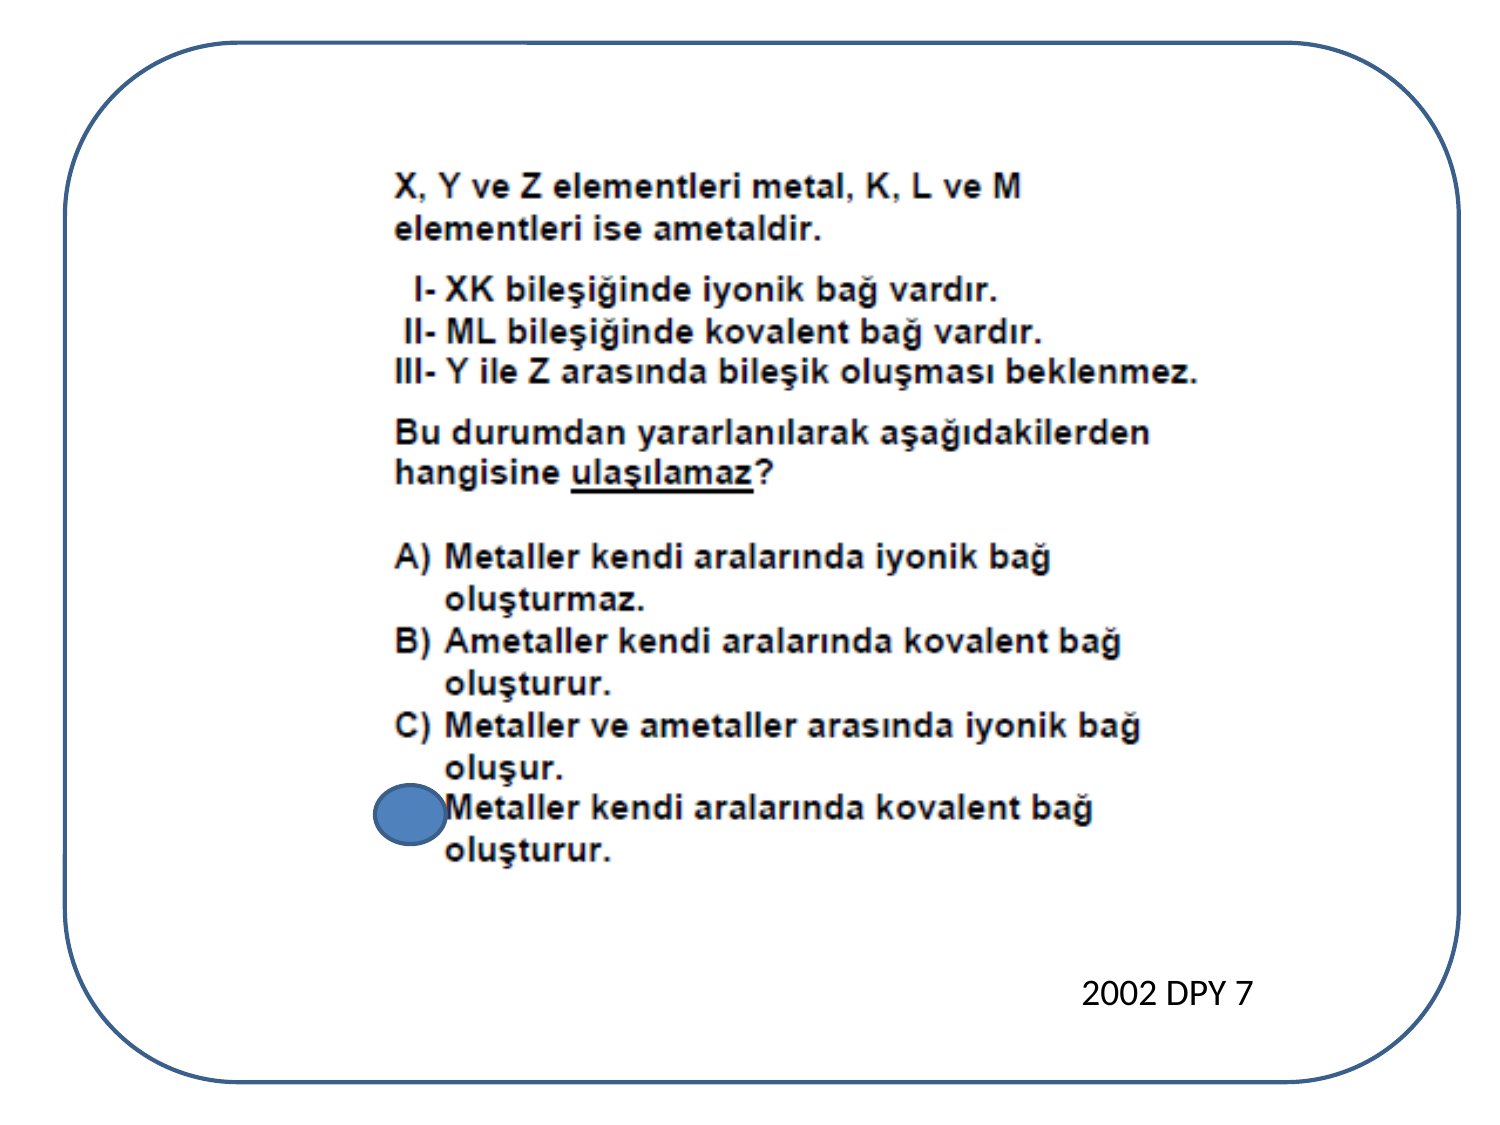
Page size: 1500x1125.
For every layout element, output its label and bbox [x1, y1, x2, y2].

text_box [62, 40, 1461, 1085]
picture [386, 152, 1219, 881]
